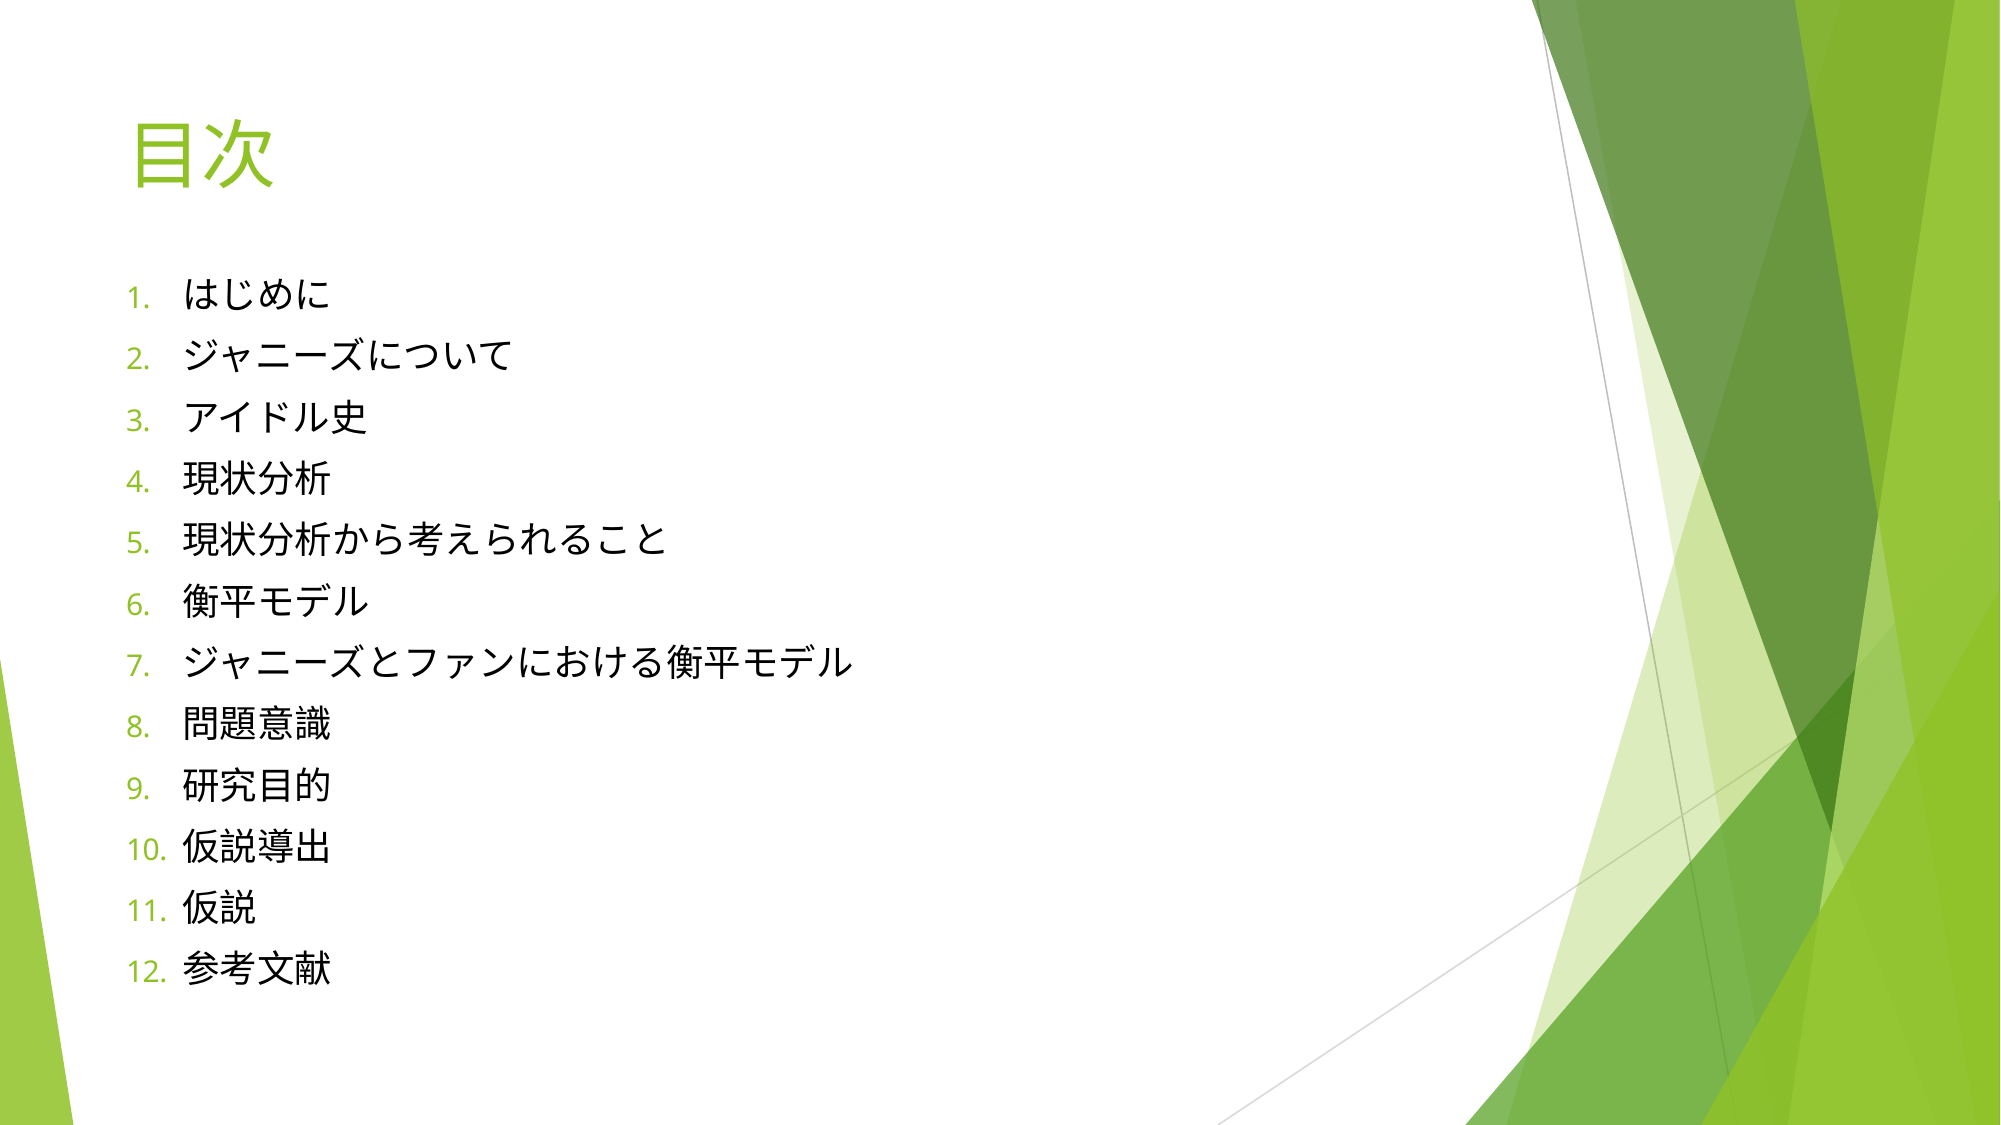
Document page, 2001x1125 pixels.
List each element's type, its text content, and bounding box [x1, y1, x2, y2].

list はじめに ジャニーズについて アイドル史 現状分析 現状分析から考えられること 衡平モデル ジャニーズとファンにおける衡平モデル 問題意識 研究目的 仮説導出 仮説 参考文献 [111, 268, 1522, 1043]
title 目次 [111, 99, 1522, 268]
